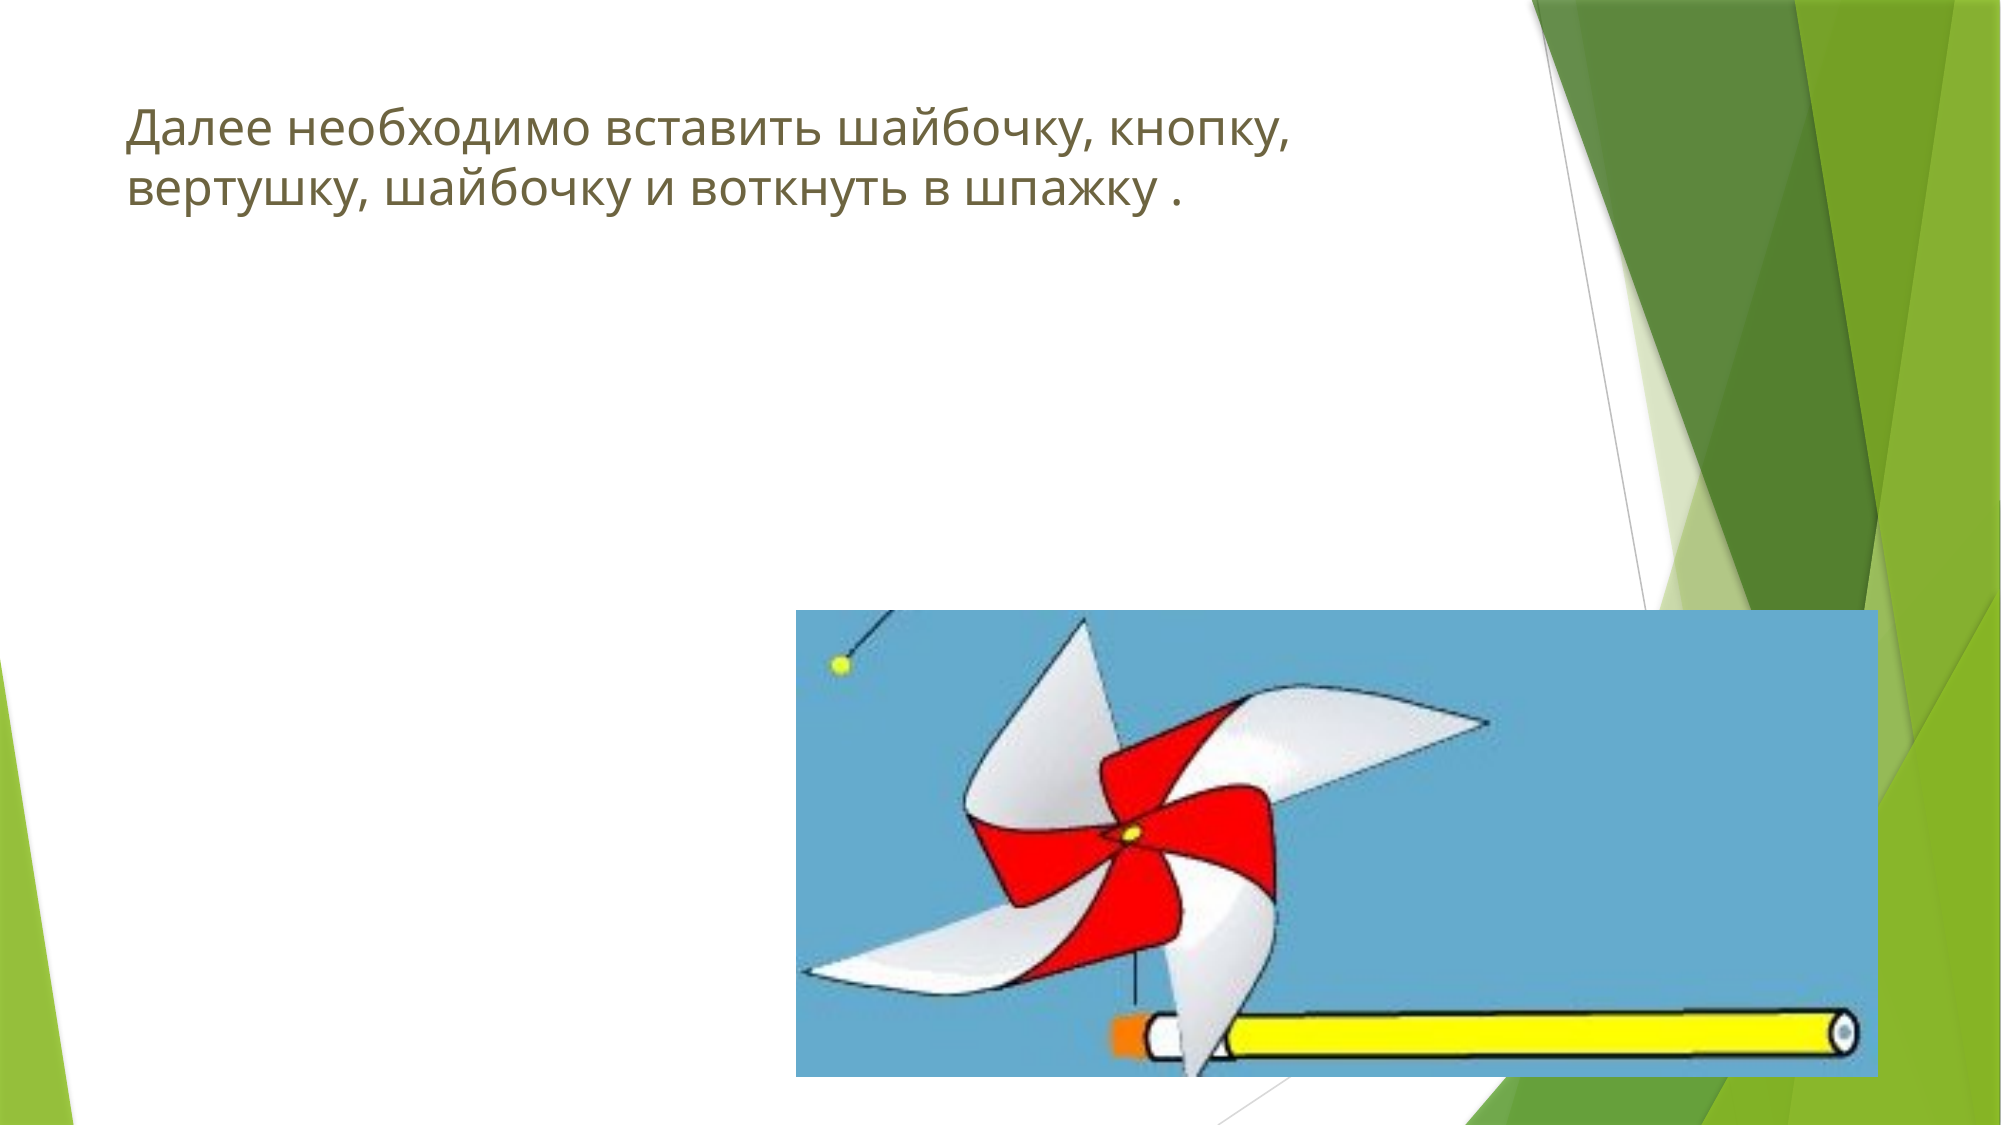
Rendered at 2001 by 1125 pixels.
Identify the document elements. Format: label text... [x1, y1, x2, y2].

picture [795, 609, 1878, 1078]
list Далее необходимо вставить шайбочку, кнопку, вертушку, шайбочку и воткнуть в шпажку . [111, 88, 1522, 992]
